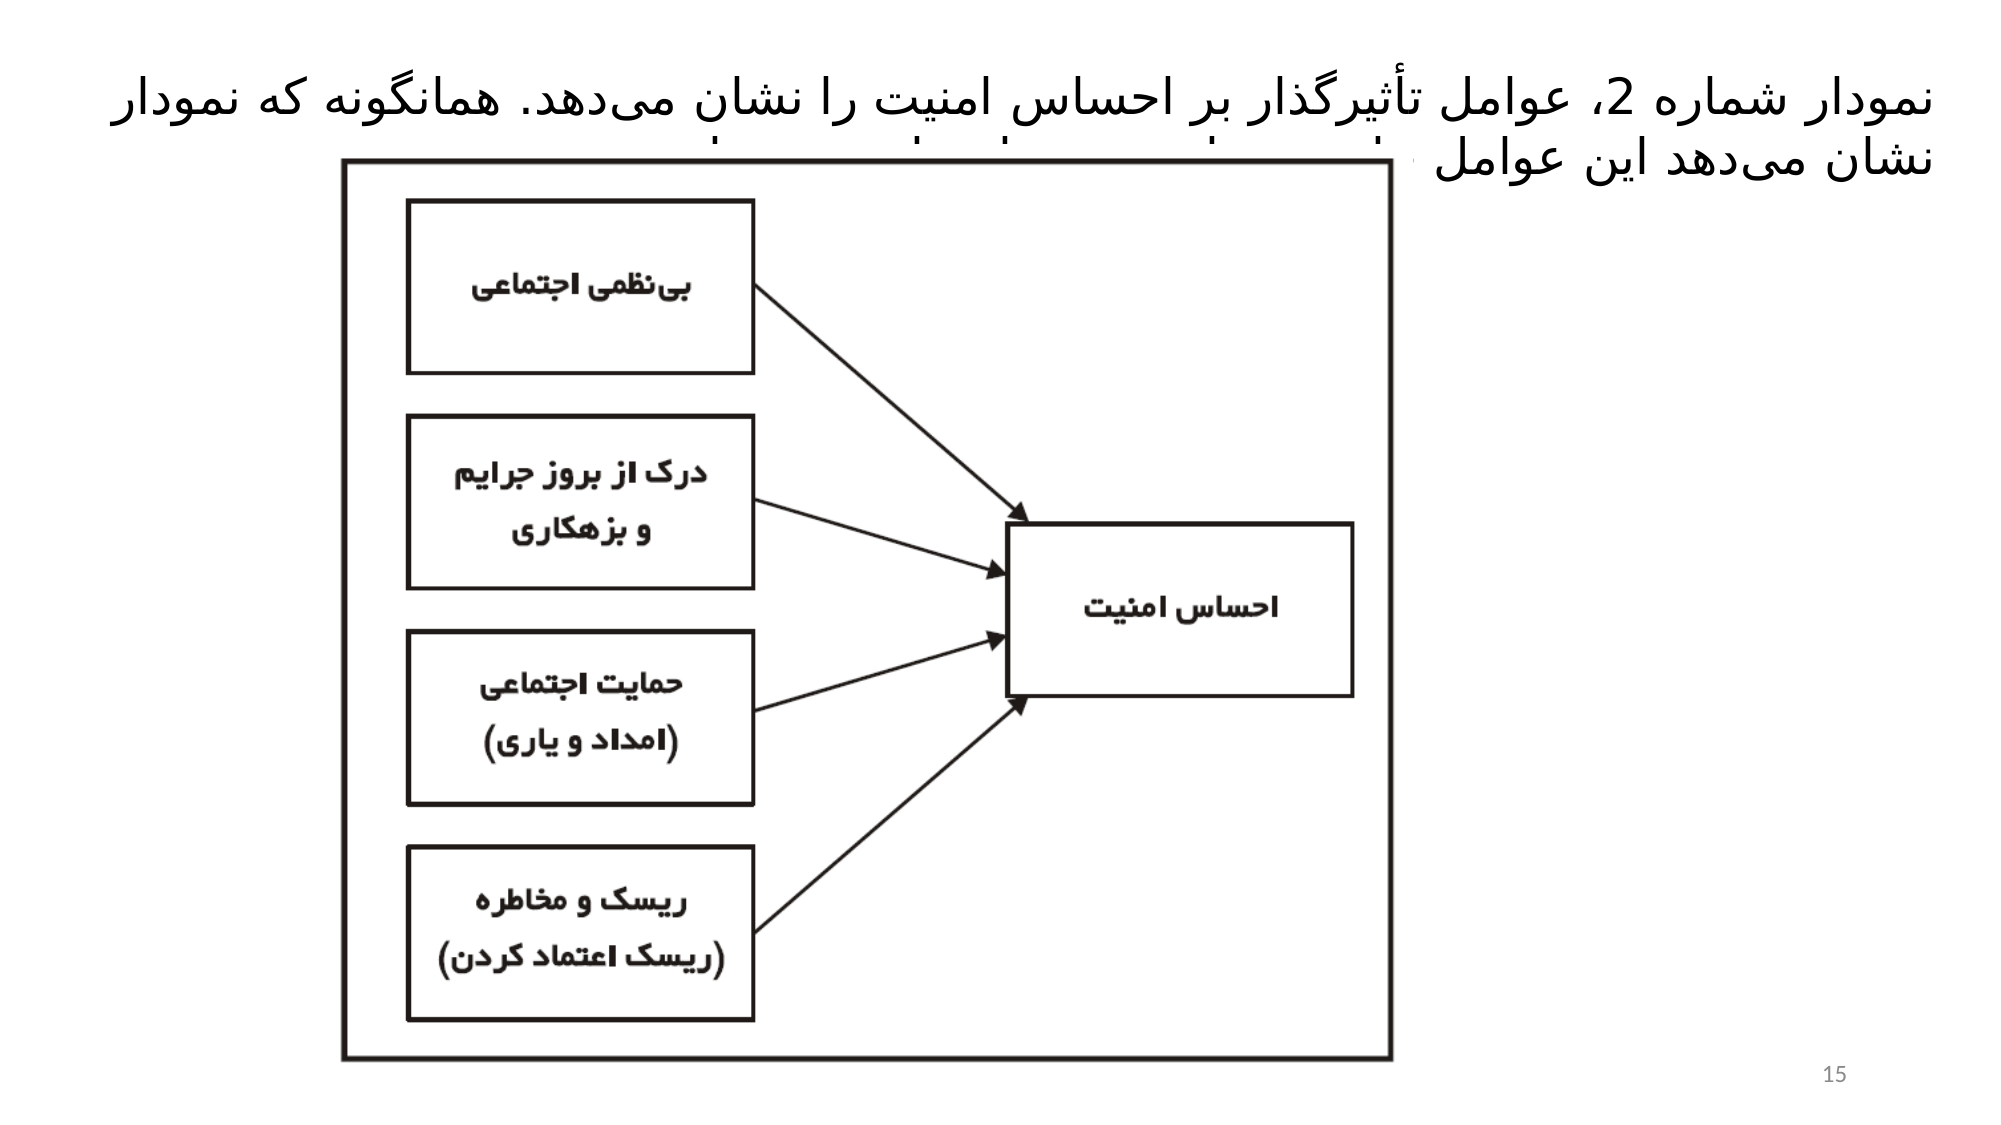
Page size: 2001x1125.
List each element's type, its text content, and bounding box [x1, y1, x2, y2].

text_box نمودار شماره 2، عوامل تأثیرگذار بر احساس امنیت را نشان می‌دهد. همانگونه که نمودار نشان می‌دهد این عوامل جامعه شناختی و روانشناختی می‌باشند. [48, 57, 1950, 192]
slide_number 15 [1412, 1042, 1863, 1103]
picture [321, 144, 1413, 1069]
